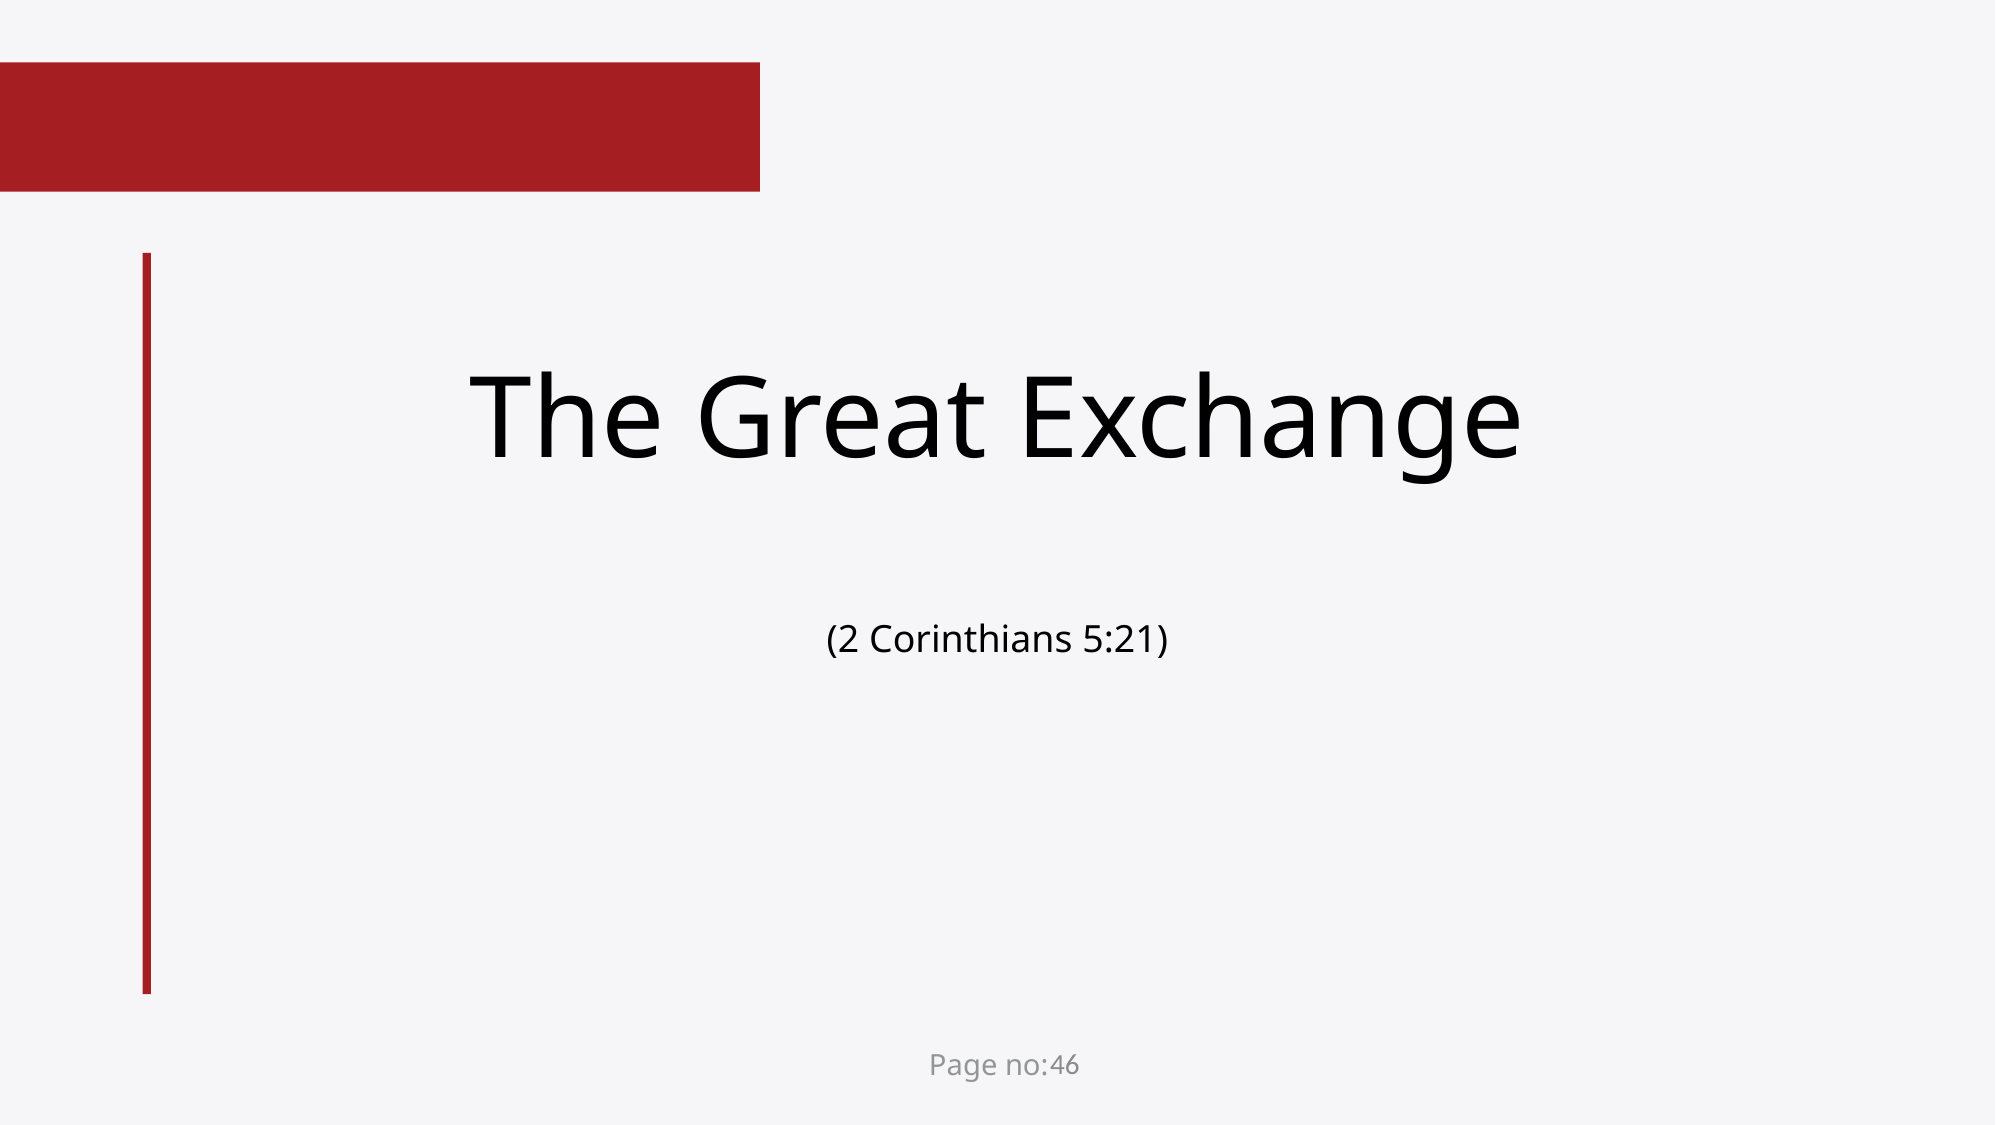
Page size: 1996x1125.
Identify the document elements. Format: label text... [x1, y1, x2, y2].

text_box The Great Exchange (2 Corinthians 5:21) [434, 337, 1560, 668]
